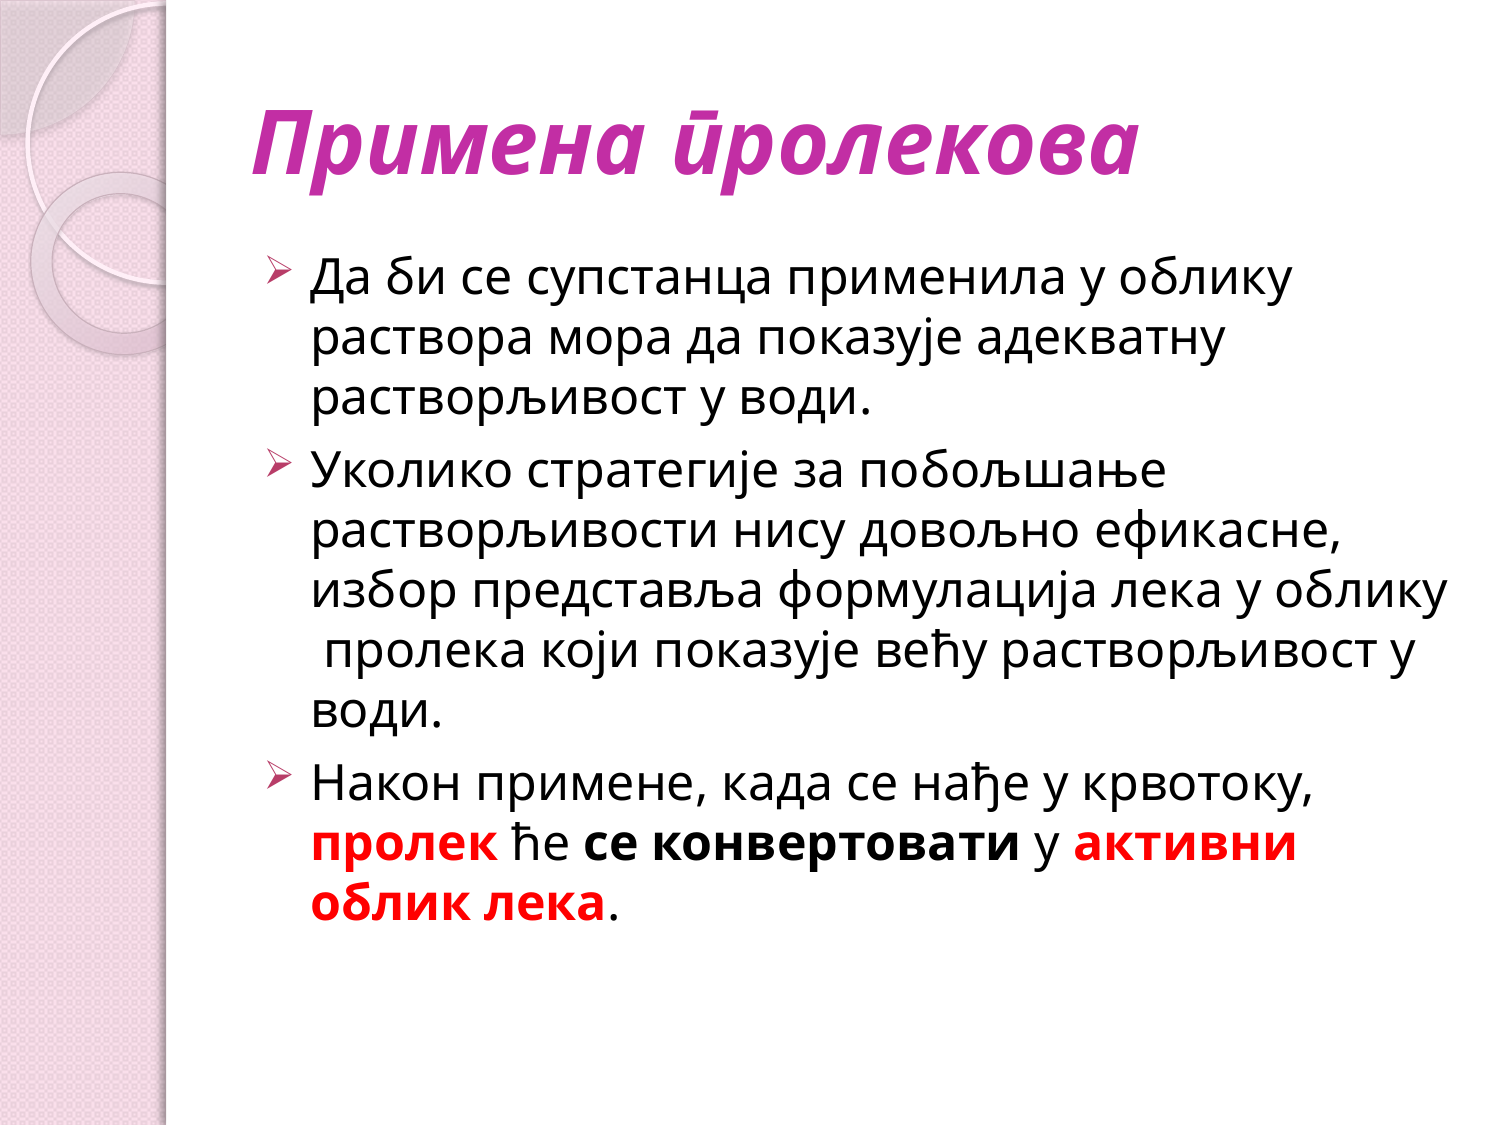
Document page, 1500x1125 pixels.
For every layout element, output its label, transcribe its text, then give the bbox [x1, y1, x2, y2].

list Да би се супстанца применила у облику раствора мора да показује адекватну растворљивост у води. Уколико стратегије за побољшање растворљивости нису довољно ефикасне, избор представља формулација лека у облику пролека који показује већу растворљивост у води. Након примене, када се нађе у крвотоку, пролек ће се конвертовати у активни облик лека. [235, 237, 1466, 1025]
title Примена пролекова [235, 45, 1466, 233]
